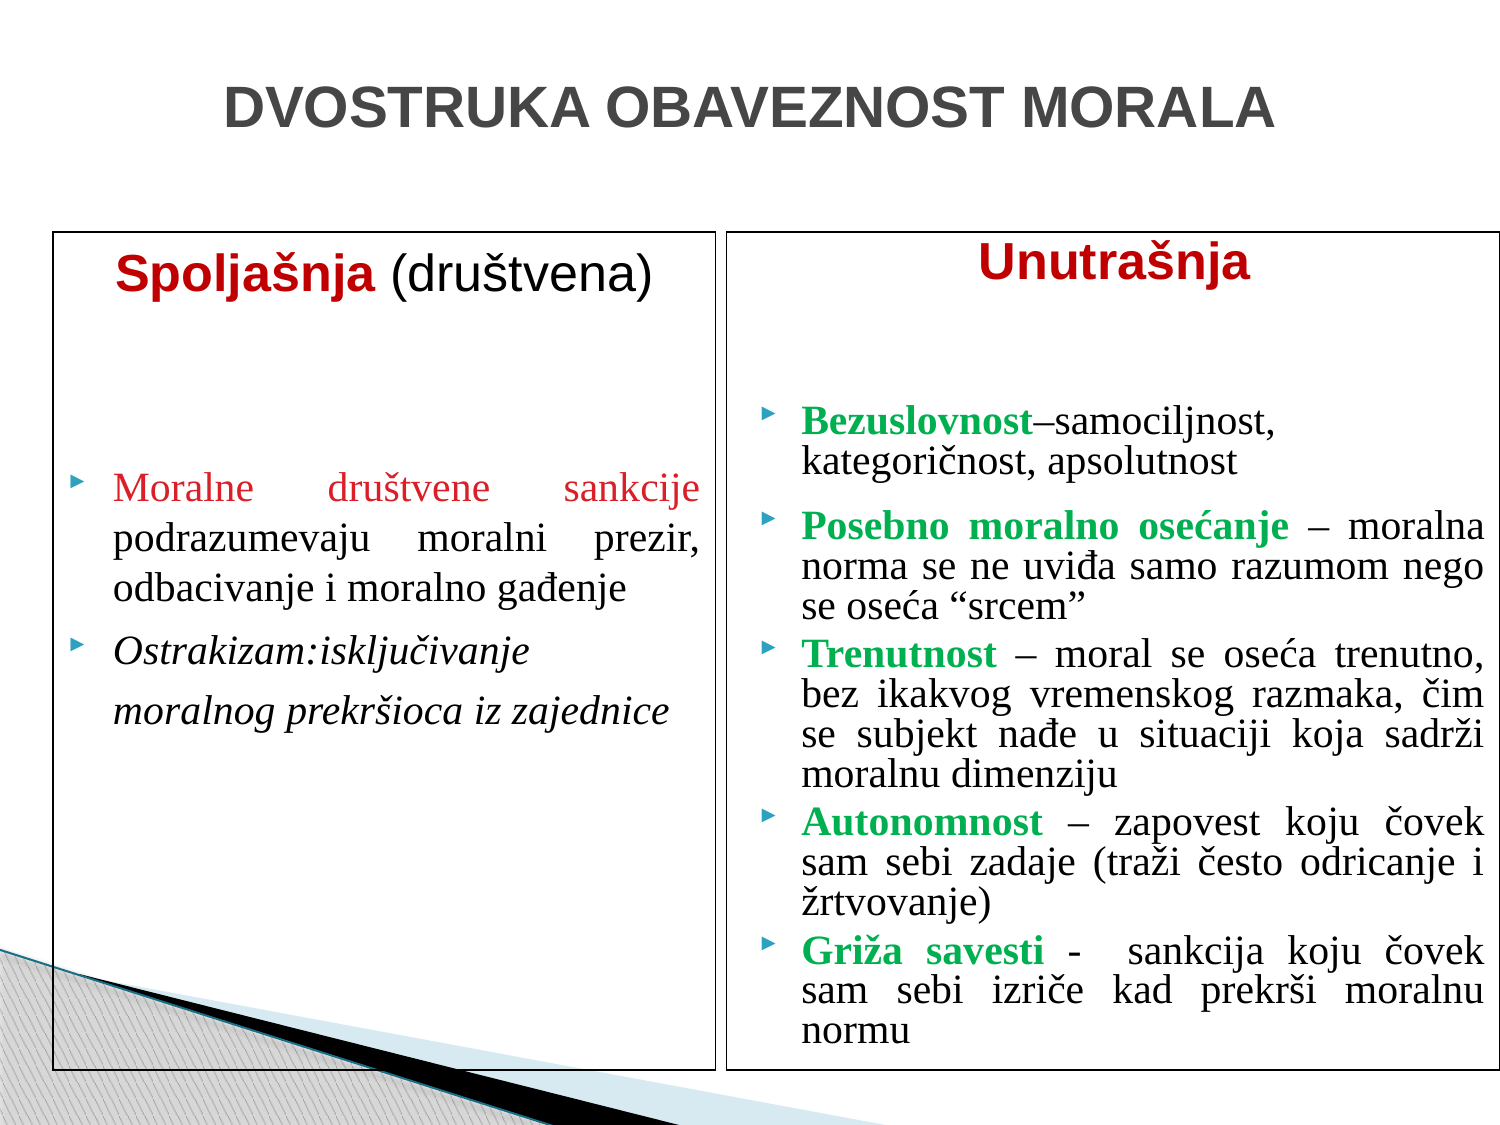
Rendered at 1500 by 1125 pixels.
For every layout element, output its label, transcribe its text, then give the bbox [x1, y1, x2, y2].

list Spoljašnja (društvena) Moralne društvene sankcije podrazumevaju moralni prezir, odbacivanje i moralno gađenje Ostrakizam:isključivanje moralnog prekršioca iz zajednice [52, 231, 716, 1071]
title DVOSTRUKA OBAVEZNOST MORALA [75, 45, 1425, 233]
list Unutrašnja Bezuslovnost–samociljnost, kategoričnost, apsolutnost Posebno moralno osećanje – moralna norma se ne uviđa samo razumom nego se oseća “srcem” Trenutnost – moral se oseća trenutno, bez ikakvog vremenskog razmaka, čim se subjekt nađe u situaciji koja sadrži moralnu dimenziju Autonomnost – zapovest koju čovek sam sebi zadaje (traži često odricanje i žrtvovanje) Griža savesti - sankcija koju čovek sam sebi izriče kad prekrši moralnu normu [726, 231, 1500, 1071]
